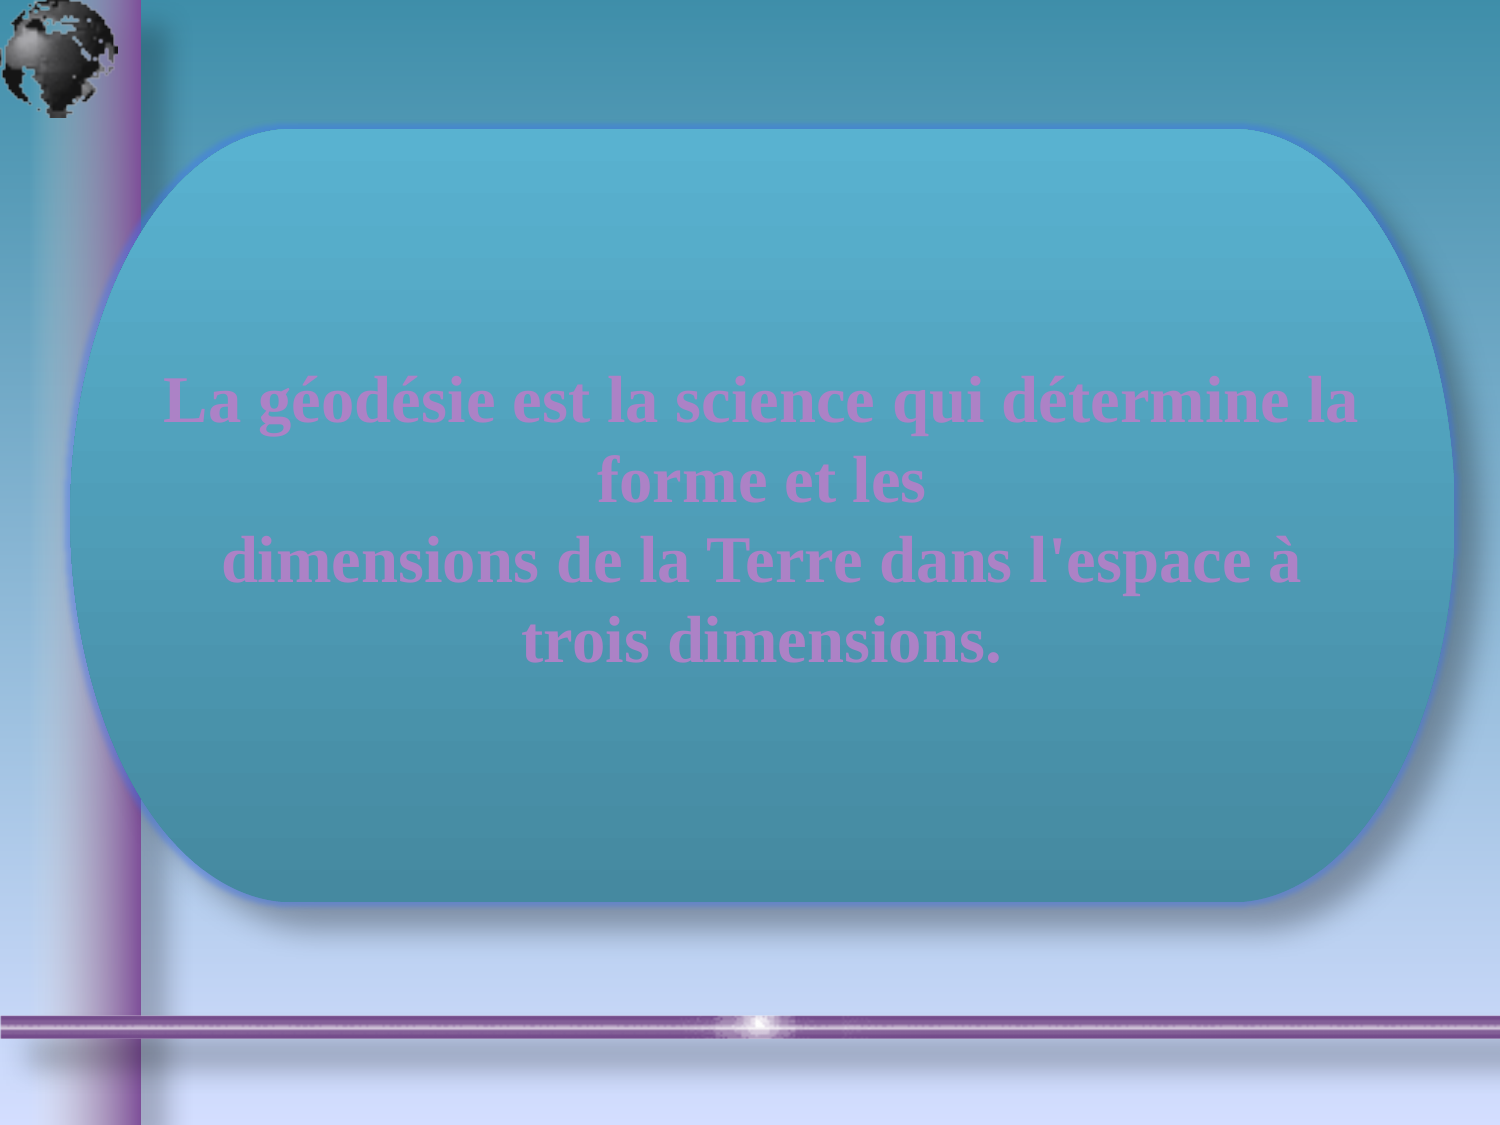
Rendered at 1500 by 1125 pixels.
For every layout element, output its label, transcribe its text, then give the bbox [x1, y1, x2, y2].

text_box La géodésie est la science qui détermine la forme et les dimensions de la Terre dans l'espace à trois dimensions. [70, 128, 1455, 903]
